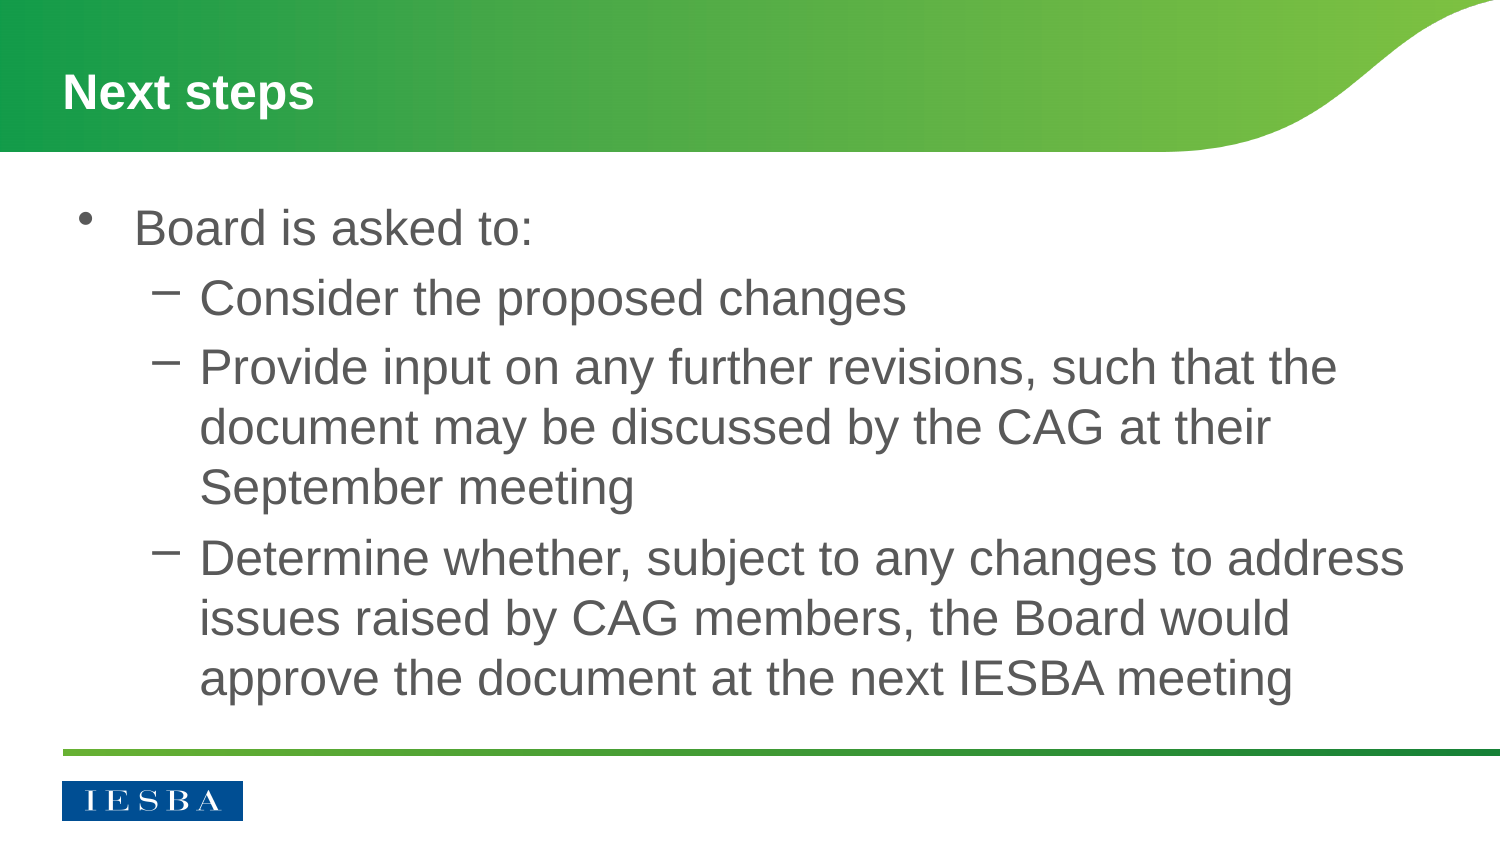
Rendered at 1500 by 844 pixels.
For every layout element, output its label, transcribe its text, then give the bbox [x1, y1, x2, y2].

picture [0, 0, 1497, 152]
title Next steps [62, 56, 1300, 122]
picture [62, 781, 243, 821]
list Board is asked to: Consider the proposed changes Provide input on any further revisions, such that the document may be discussed by the CAG at their September meeting Determine whether, subject to any changes to address issues raised by CAG members, the Board would approve the document at the next IESBA meeting [62, 187, 1450, 694]
